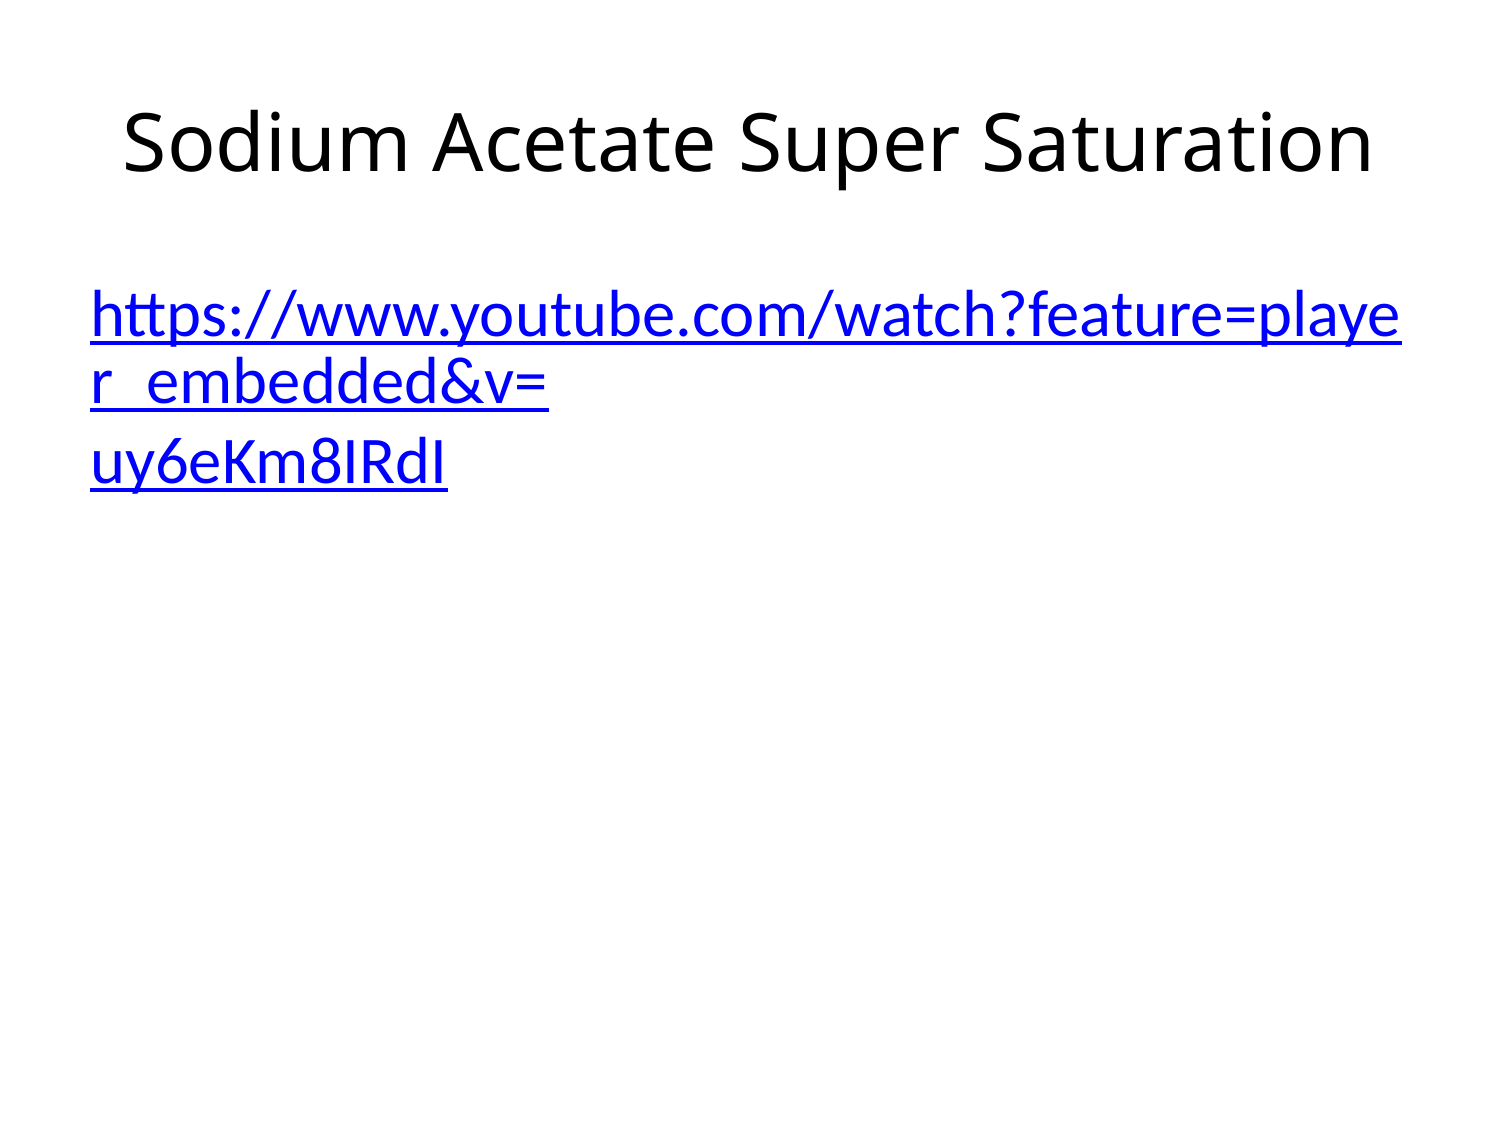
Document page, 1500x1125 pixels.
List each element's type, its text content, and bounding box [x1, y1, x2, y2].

list https://www.youtube.com/watch?feature=player_embedded&v=uy6eKm8IRdI [75, 262, 1425, 1005]
title Sodium Acetate Super Saturation [75, 45, 1425, 233]
